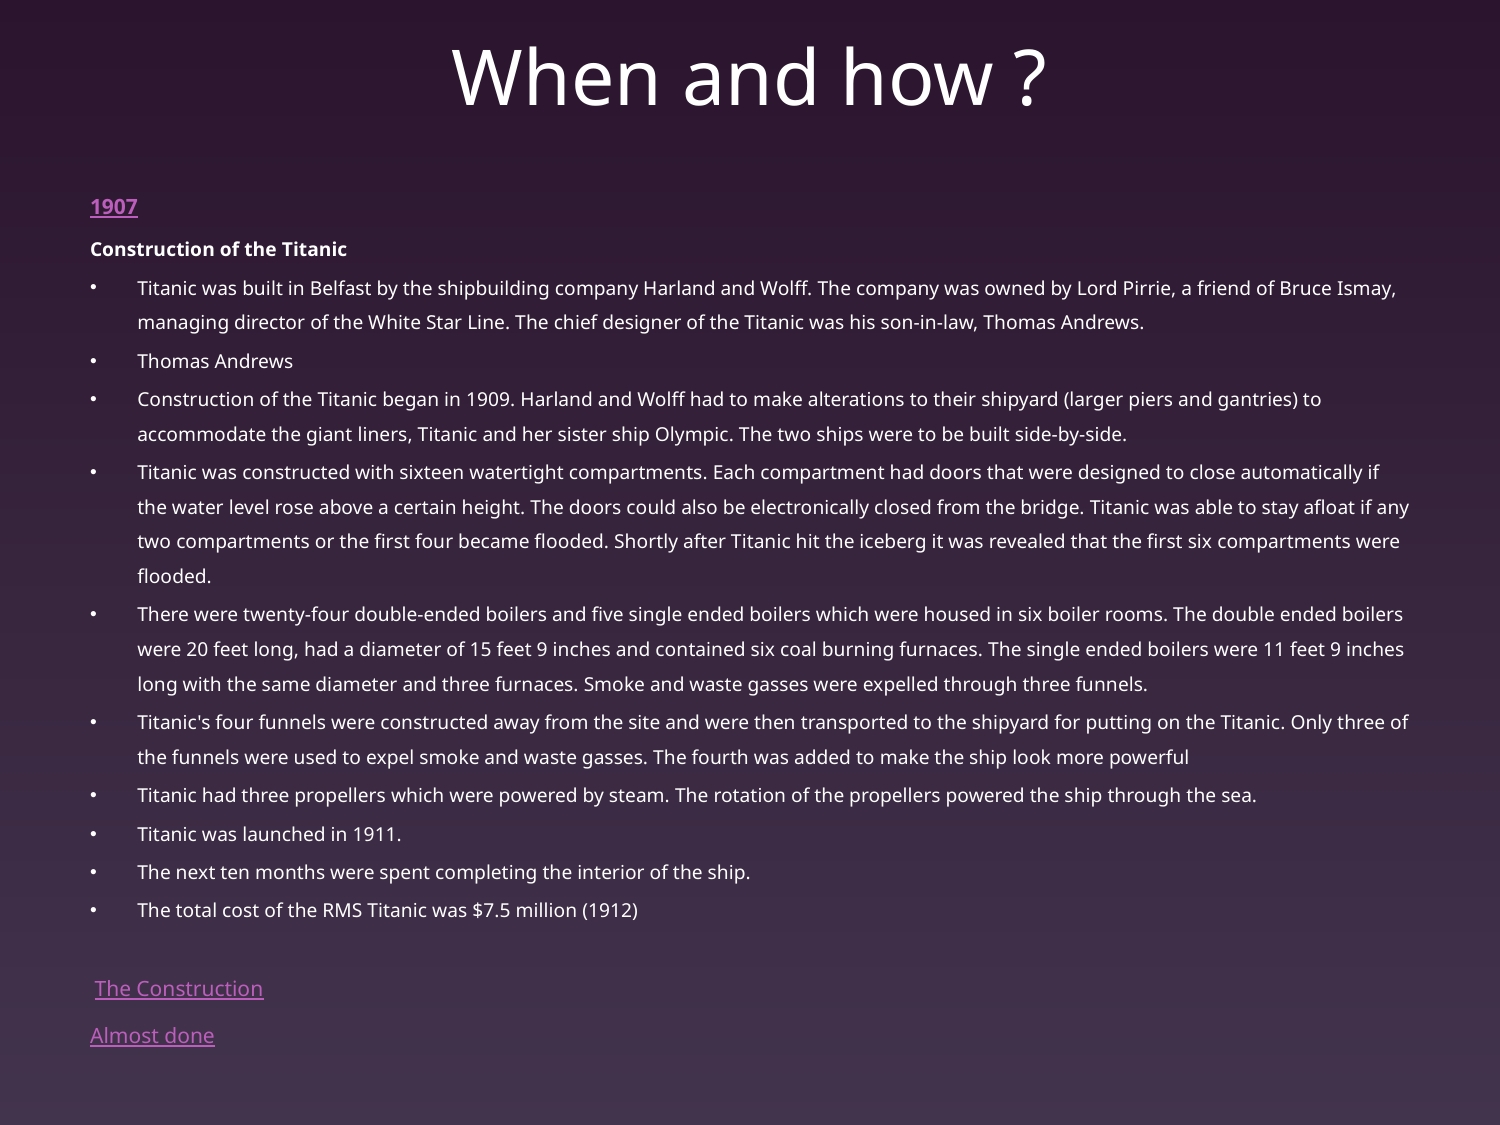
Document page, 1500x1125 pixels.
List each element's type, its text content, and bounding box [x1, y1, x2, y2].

list 1907 Construction of the Titanic Titanic was built in Belfast by the shipbuilding company Harland and Wolff. The company was owned by Lord Pirrie, a friend of Bruce Ismay, managing director of the White Star Line. The chief designer of the Titanic was his son-in-law, Thomas Andrews. Thomas Andrews Construction of the Titanic began in 1909. Harland and Wolff had to make alterations to their shipyard (larger piers and gantries) to accommodate the giant liners, Titanic and her sister ship Olympic. The two ships were to be built side-by-side. Titanic was constructed with sixteen watertight compartments. Each compartment had doors that were designed to close automatically if the water level rose above a certain height. The doors could also be electronically closed from the bridge. Titanic was able to stay afloat if any two compartments or the first four became flooded. Shortly after Titanic hit the iceberg it was revealed that the first six compartments were flooded. There were twenty-four double-ended boilers and five single ended boilers which were housed in six boiler rooms. The double ended boilers were 20 feet long, had a diameter of 15 feet 9 inches and contained six coal burning furnaces. The single ended boilers were 11 feet 9 inches long with the same diameter and three furnaces. Smoke and waste gasses were expelled through three funnels. Titanic's four funnels were constructed away from the site and were then transported to the shipyard for putting on the Titanic. Only three of the funnels were used to expel smoke and waste gasses. The fourth was added to make the ship look more powerful Titanic had three propellers which were powered by steam. The rotation of the propellers powered the ship through the sea. Titanic was launched in 1911. The next ten months were spent completing the interior of the ship. The total cost of the RMS Titanic was $7.5 million (1912) The Construction Almost done [75, 129, 1425, 1101]
title When and how ? [75, 20, 1425, 129]
